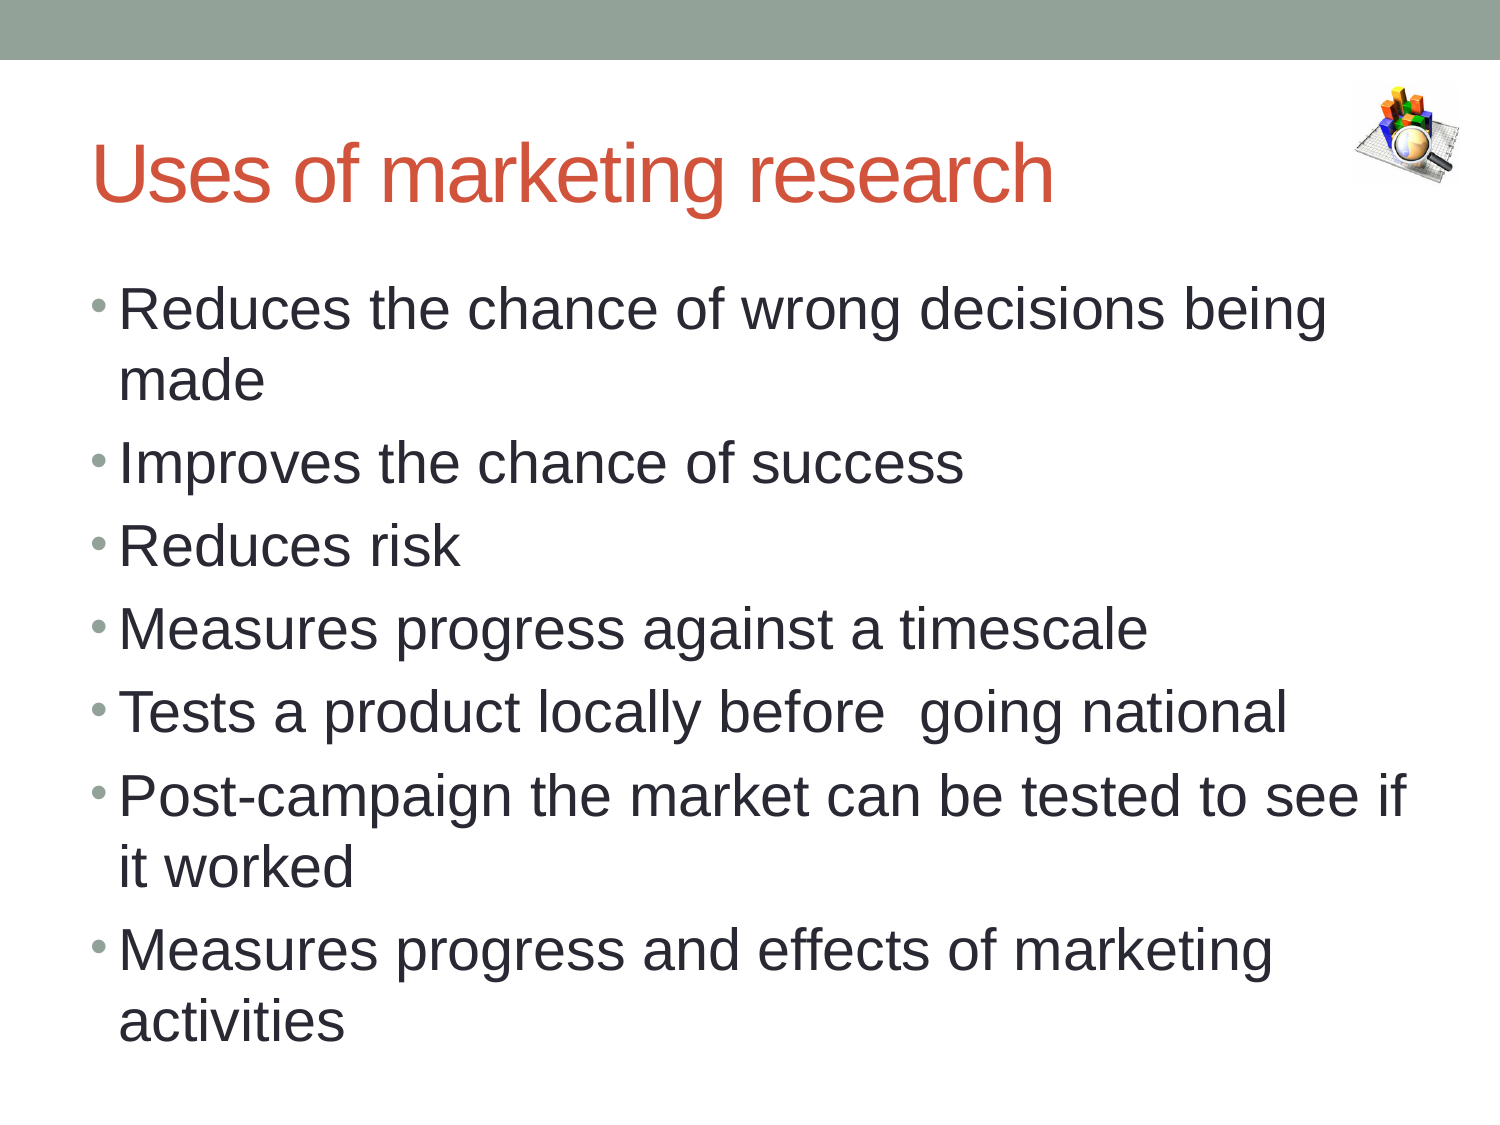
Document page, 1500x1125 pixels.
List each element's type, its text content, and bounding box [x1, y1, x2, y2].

title Uses of marketing research [75, 87, 1425, 250]
picture [1352, 82, 1460, 186]
list Reduces the chance of wrong decisions being made Improves the chance of success Reduces risk Measures progress against a timescale Tests a product locally before going national Post-campaign the market can be tested to see if it worked Measures progress and effects of marketing activities [75, 262, 1425, 1063]
